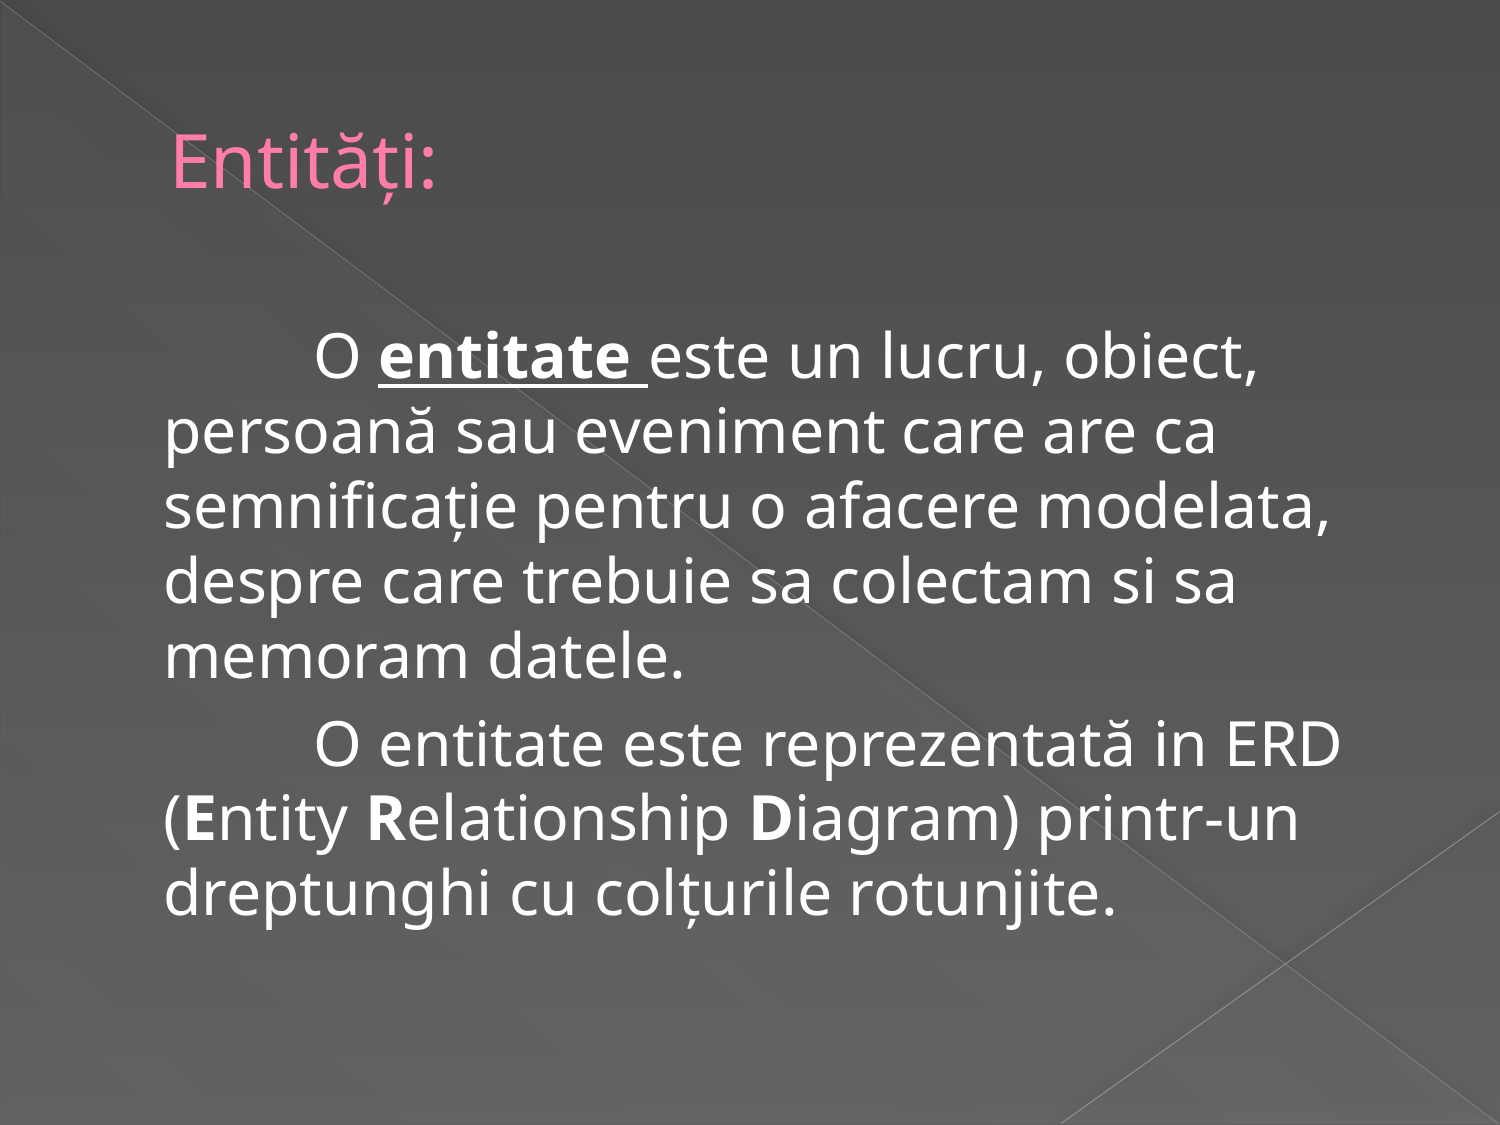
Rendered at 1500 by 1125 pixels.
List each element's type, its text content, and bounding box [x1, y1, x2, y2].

list O entitate este un lucru, obiect, persoană sau eveniment care are ca semnificaţie pentru o afacere modelata, despre care trebuie sa colectam si sa memoram datele. O entitate este reprezentată in ERD (Entity Relationship Diagram) printr-un dreptunghi cu colţurile rotunjite. [75, 308, 1425, 1059]
title Entităţi: [75, 43, 1425, 274]
